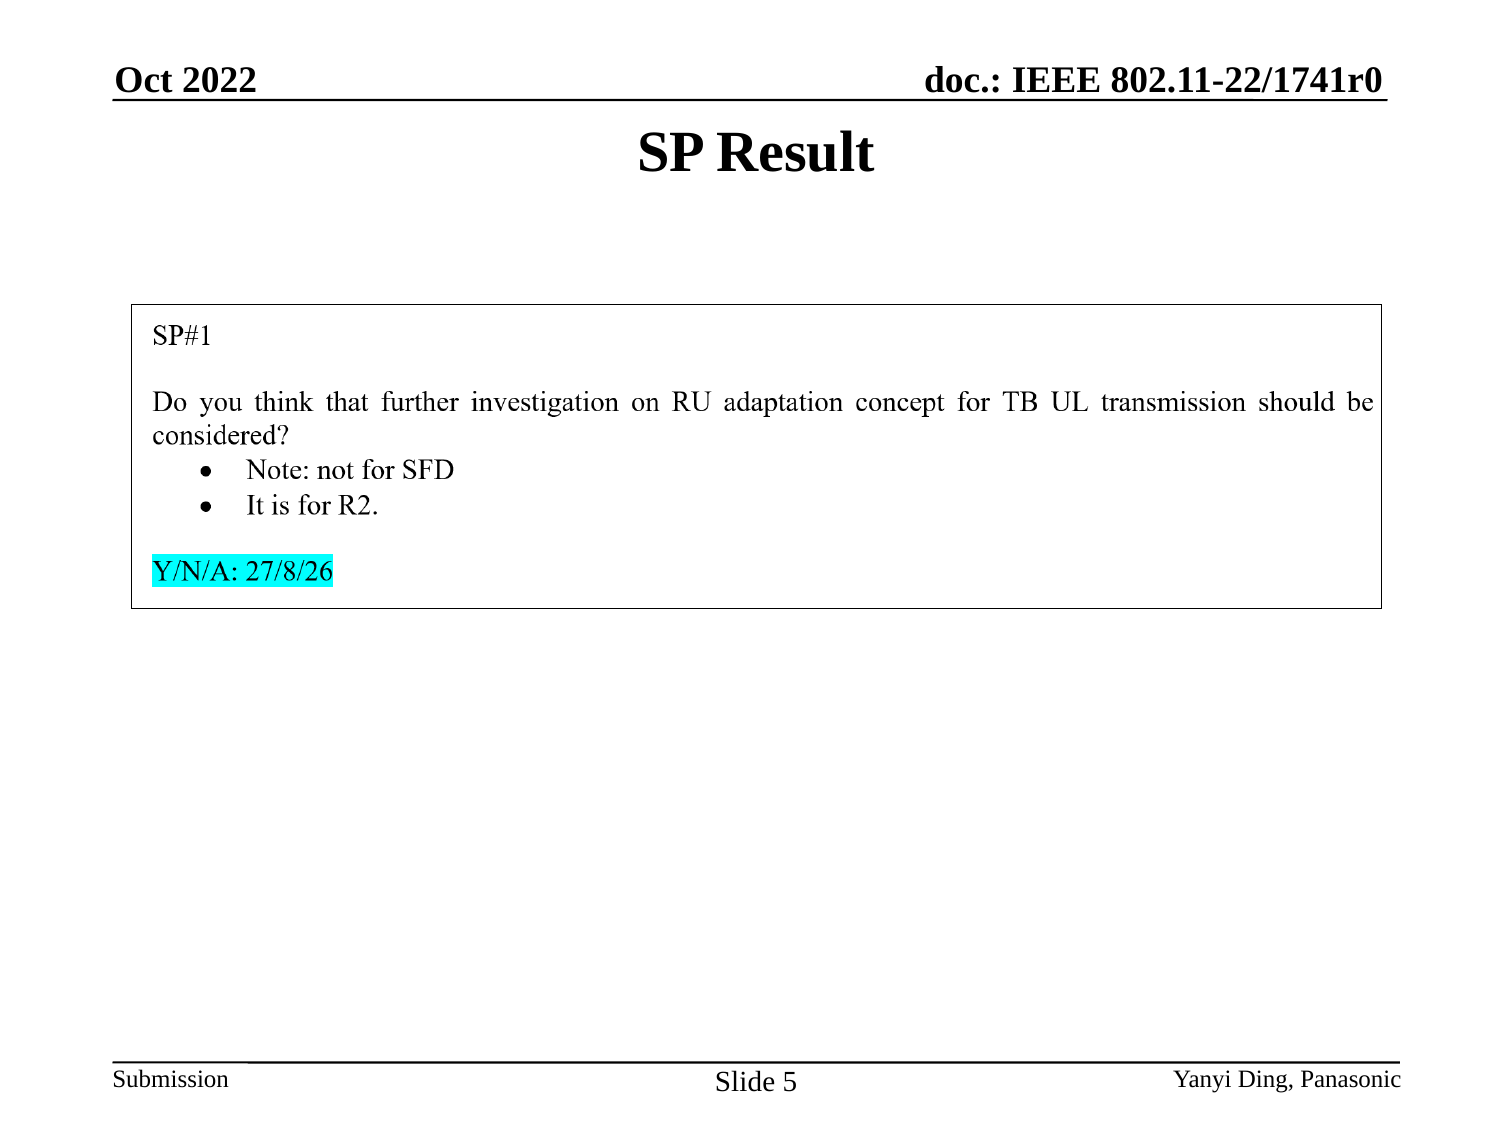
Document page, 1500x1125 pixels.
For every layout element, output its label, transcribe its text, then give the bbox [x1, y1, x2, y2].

picture [131, 304, 1382, 609]
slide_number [114, 54, 259, 101]
slide_number Slide 5 [704, 1061, 808, 1098]
footer Yanyi Ding, Panasonic [1170, 1061, 1402, 1093]
text_box SP Result [622, 106, 891, 192]
